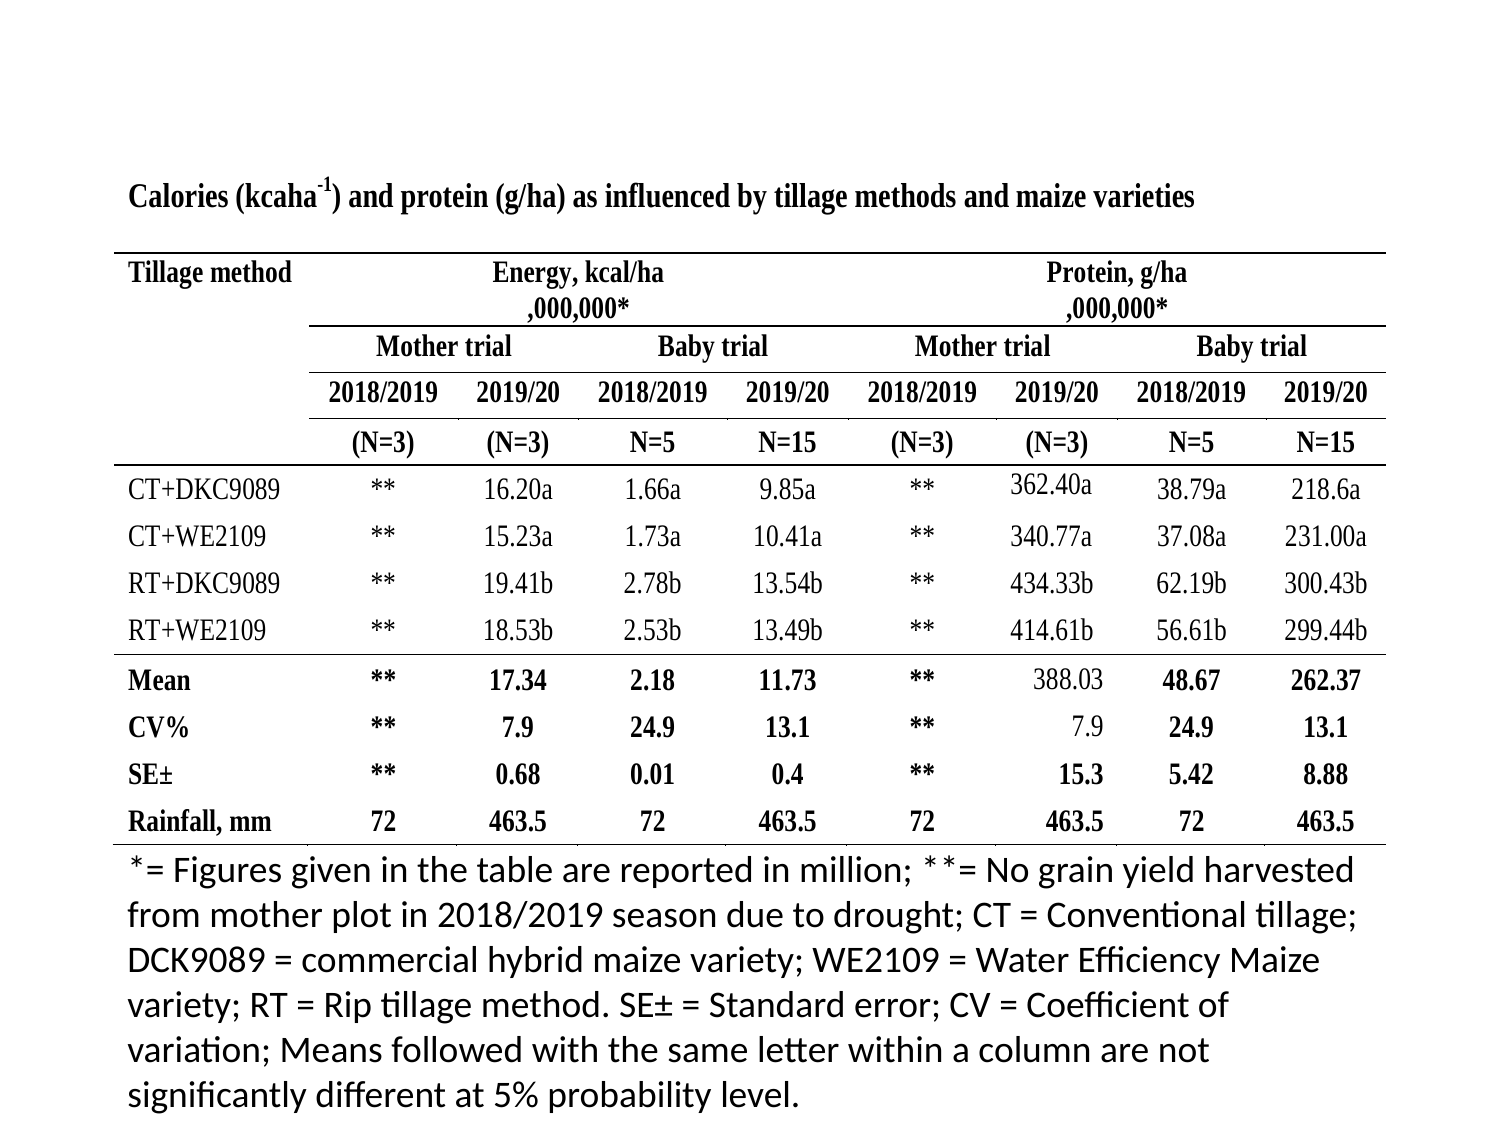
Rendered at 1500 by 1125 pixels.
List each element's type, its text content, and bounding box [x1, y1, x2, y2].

picture [111, 174, 1388, 926]
text_box *= Figures given in the table are reported in million; **= No grain yield harvested from mother plot in 2018/2019 season due to drought; CT = Conventional tillage; DCK9089 = commercial hybrid maize variety; WE2109 = Water Efficiency Maize variety; RT = Rip tillage method. SE± = Standard error; CV = Coefficient of variation; Means followed with the same letter within a column are not significantly different at 5% probability level. [112, 929, 1388, 1123]
